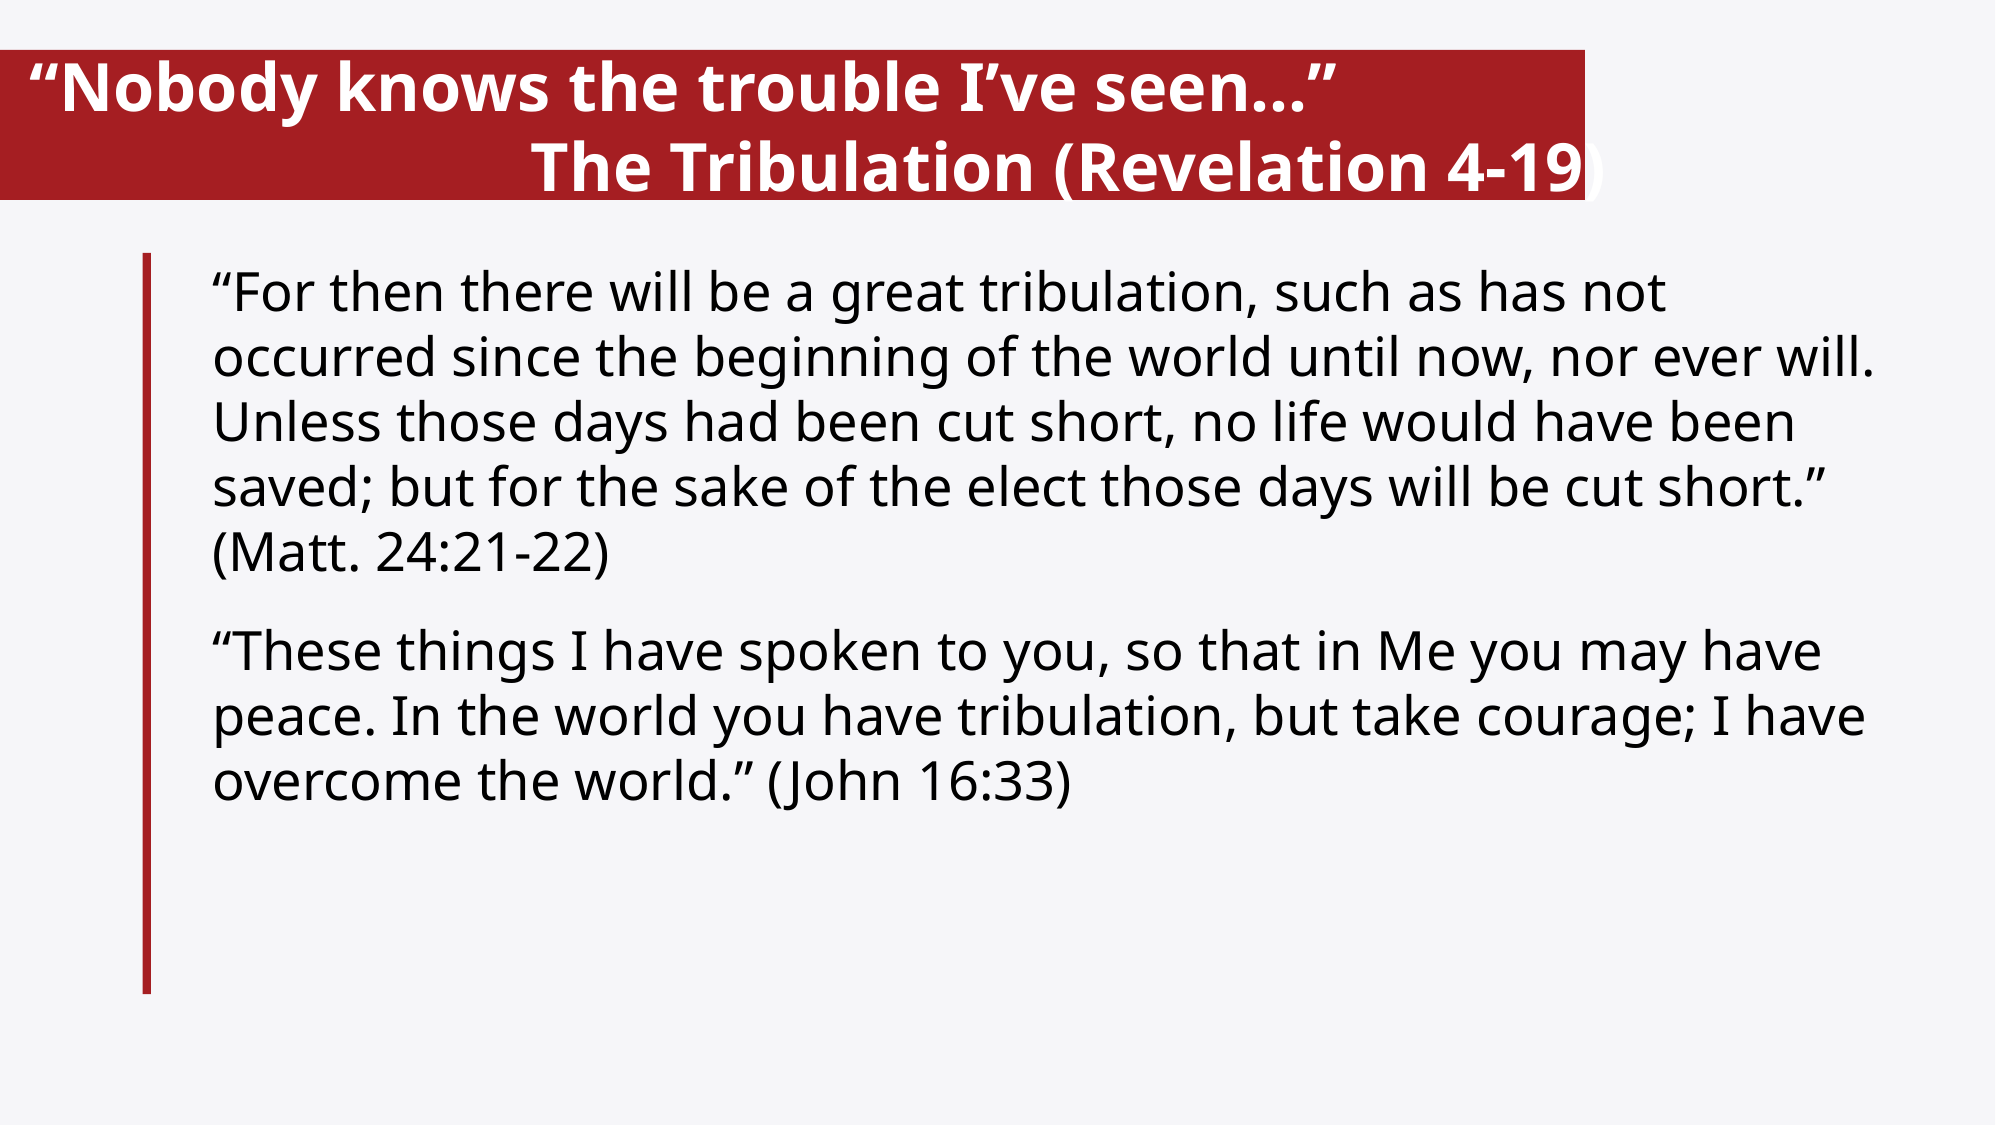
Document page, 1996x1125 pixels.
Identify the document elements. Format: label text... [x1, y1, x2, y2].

title “Nobody knows the trouble I’ve seen…” The Tribulation (Revelation 4-19) [14, 62, 1810, 188]
subtitle “For then there will be a great tribulation, such as has not occurred since the beginning of the world until now, nor ever will. Unless those days had been cut short, no life would have been saved; but for the sake of the elect those days will be cut short.” (Matt. 24:21-22) “These things I have spoken to you, so that in Me you may have peace. In the world you have tribulation, but take courage; I have overcome the world.” (John 16:33) [197, 249, 1910, 1000]
